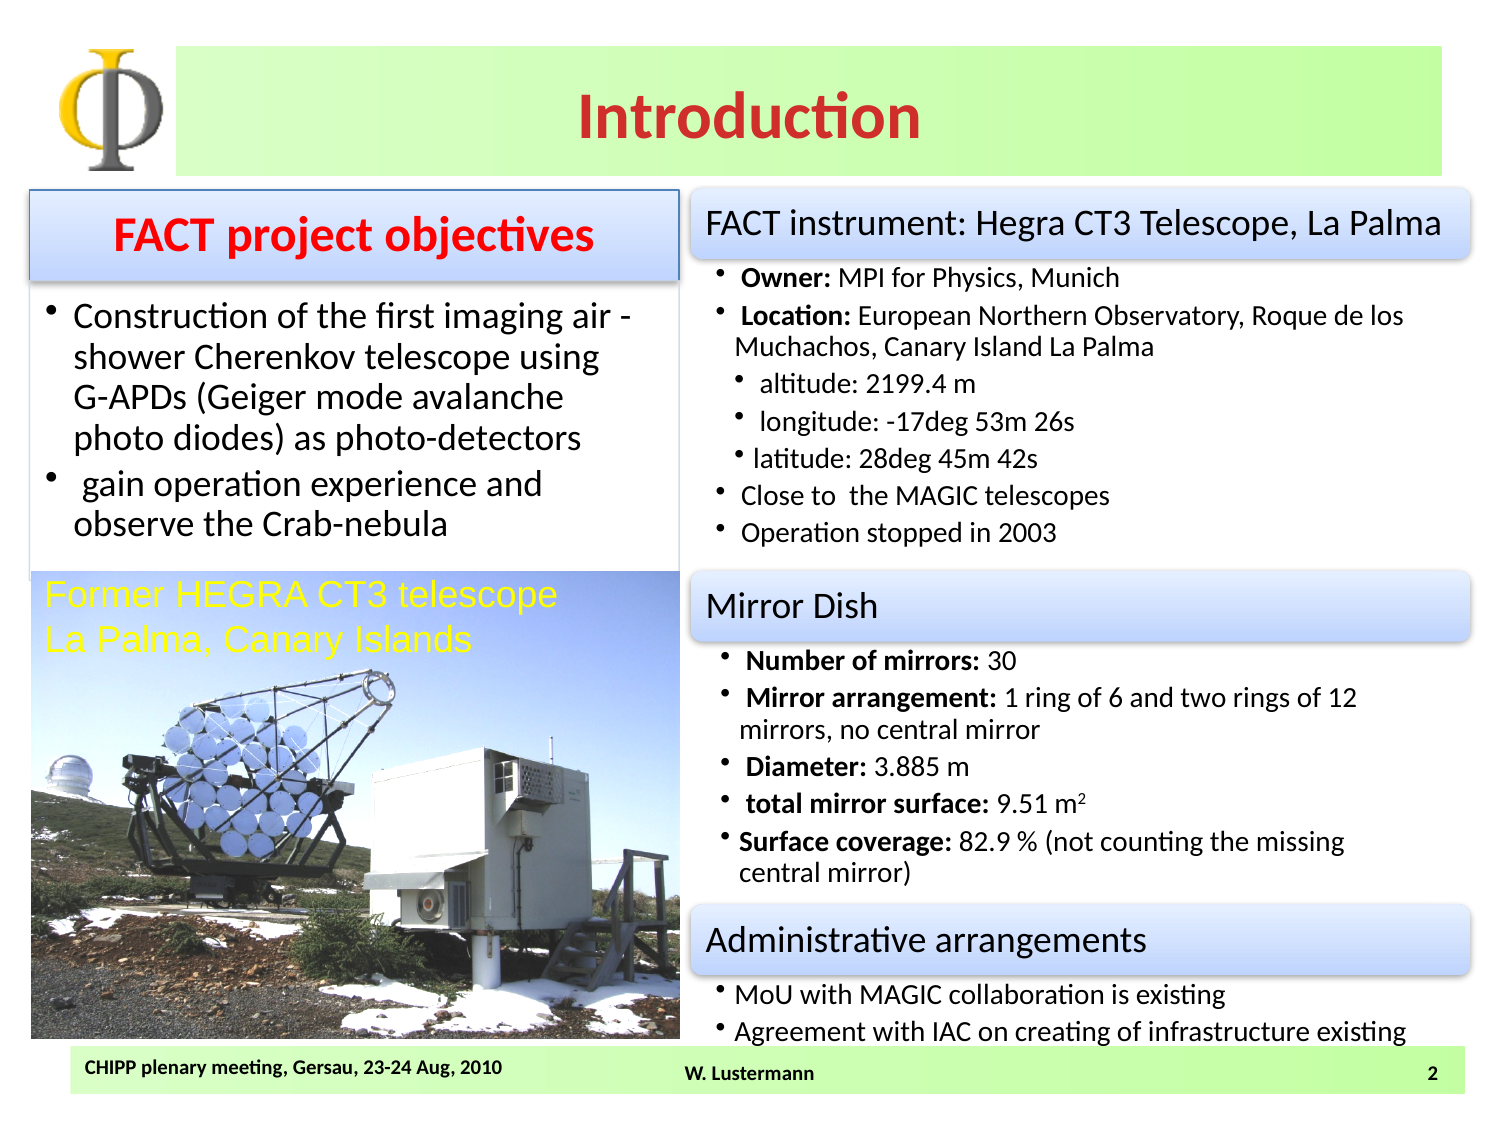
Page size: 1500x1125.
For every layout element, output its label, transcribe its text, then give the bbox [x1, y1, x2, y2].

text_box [29, 562, 680, 1039]
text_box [690, 172, 1471, 1071]
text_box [29, 184, 680, 561]
text_box Introduction [58, 46, 1442, 176]
